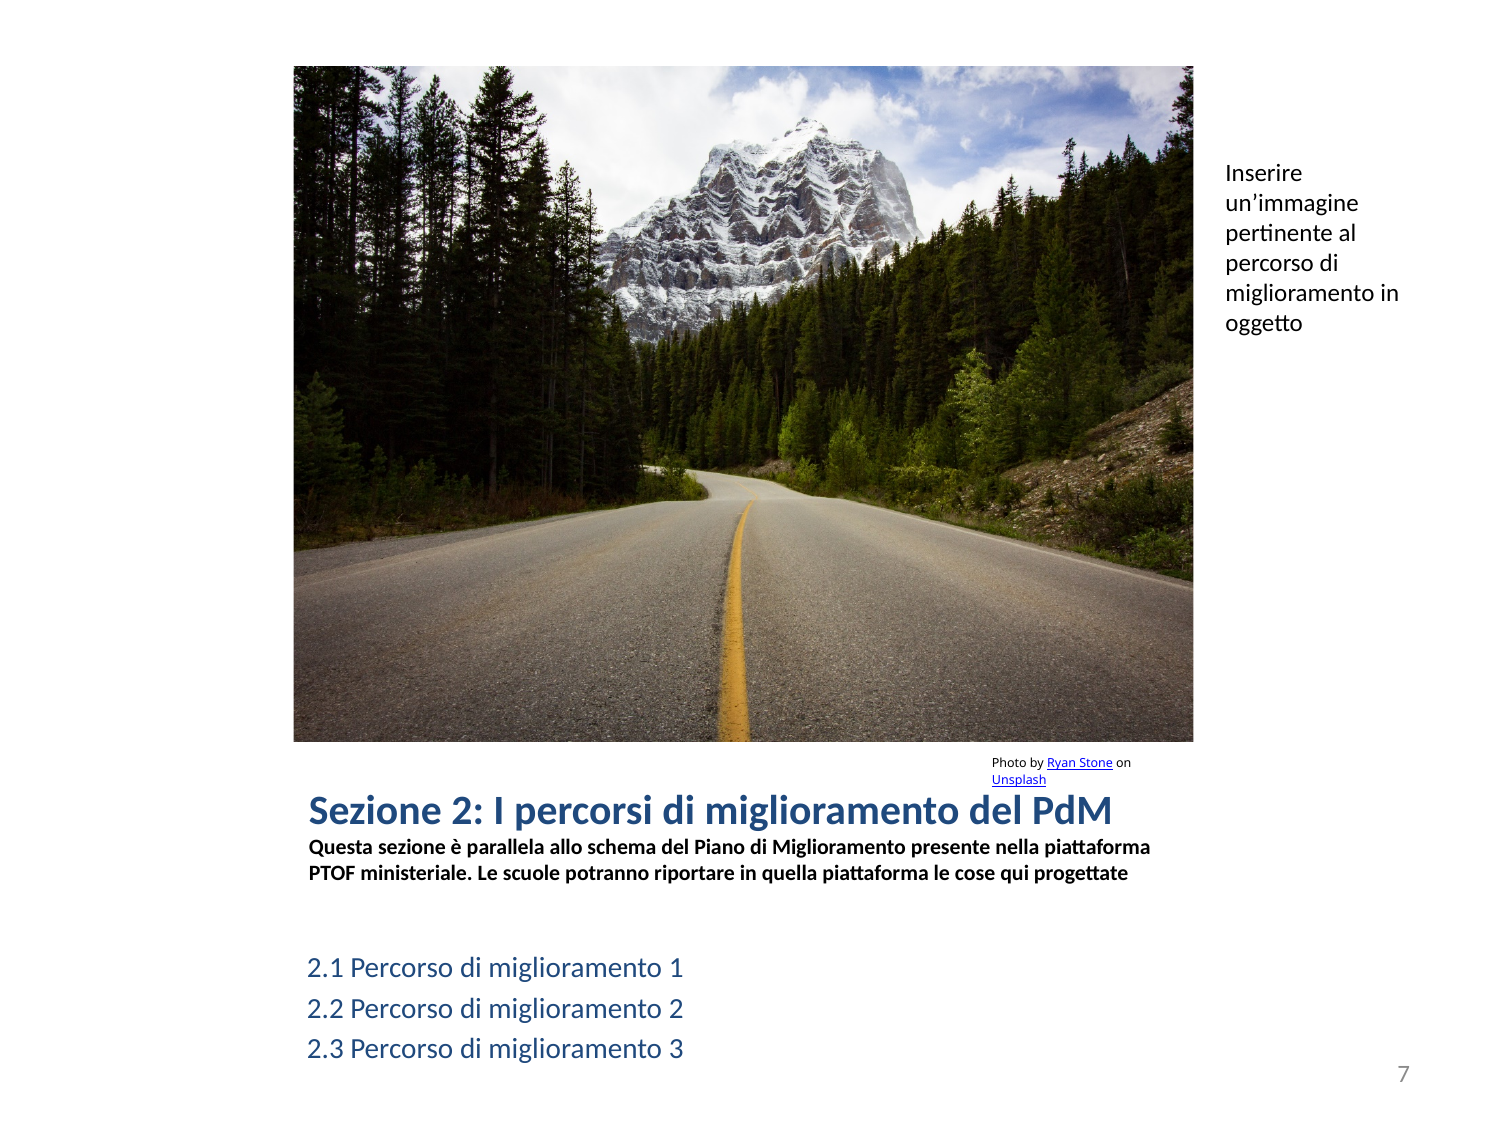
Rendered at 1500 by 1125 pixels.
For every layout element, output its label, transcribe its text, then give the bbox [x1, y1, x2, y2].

list 2.1 Percorso di miglioramento 1 2.2 Percorso di miglioramento 2 2.3 Percorso di miglioramento 3 [291, 940, 1192, 1073]
text_box Inserire un’immagine pertinente al percorso di miglioramento in oggetto [1210, 148, 1436, 344]
picture [293, 66, 1194, 742]
slide_number 7 [1074, 1042, 1425, 1103]
title Sezione 2: I percorsi di miglioramento del PdM Questa sezione è parallela allo schema del Piano di Miglioramento presente nella piattaforma PTOF ministeriale. Le scuole potranno riportare in quella piattaforma le cose qui progettate [294, 787, 1194, 881]
text_box Photo by Ryan Stone on Unsplash [977, 747, 1202, 797]
